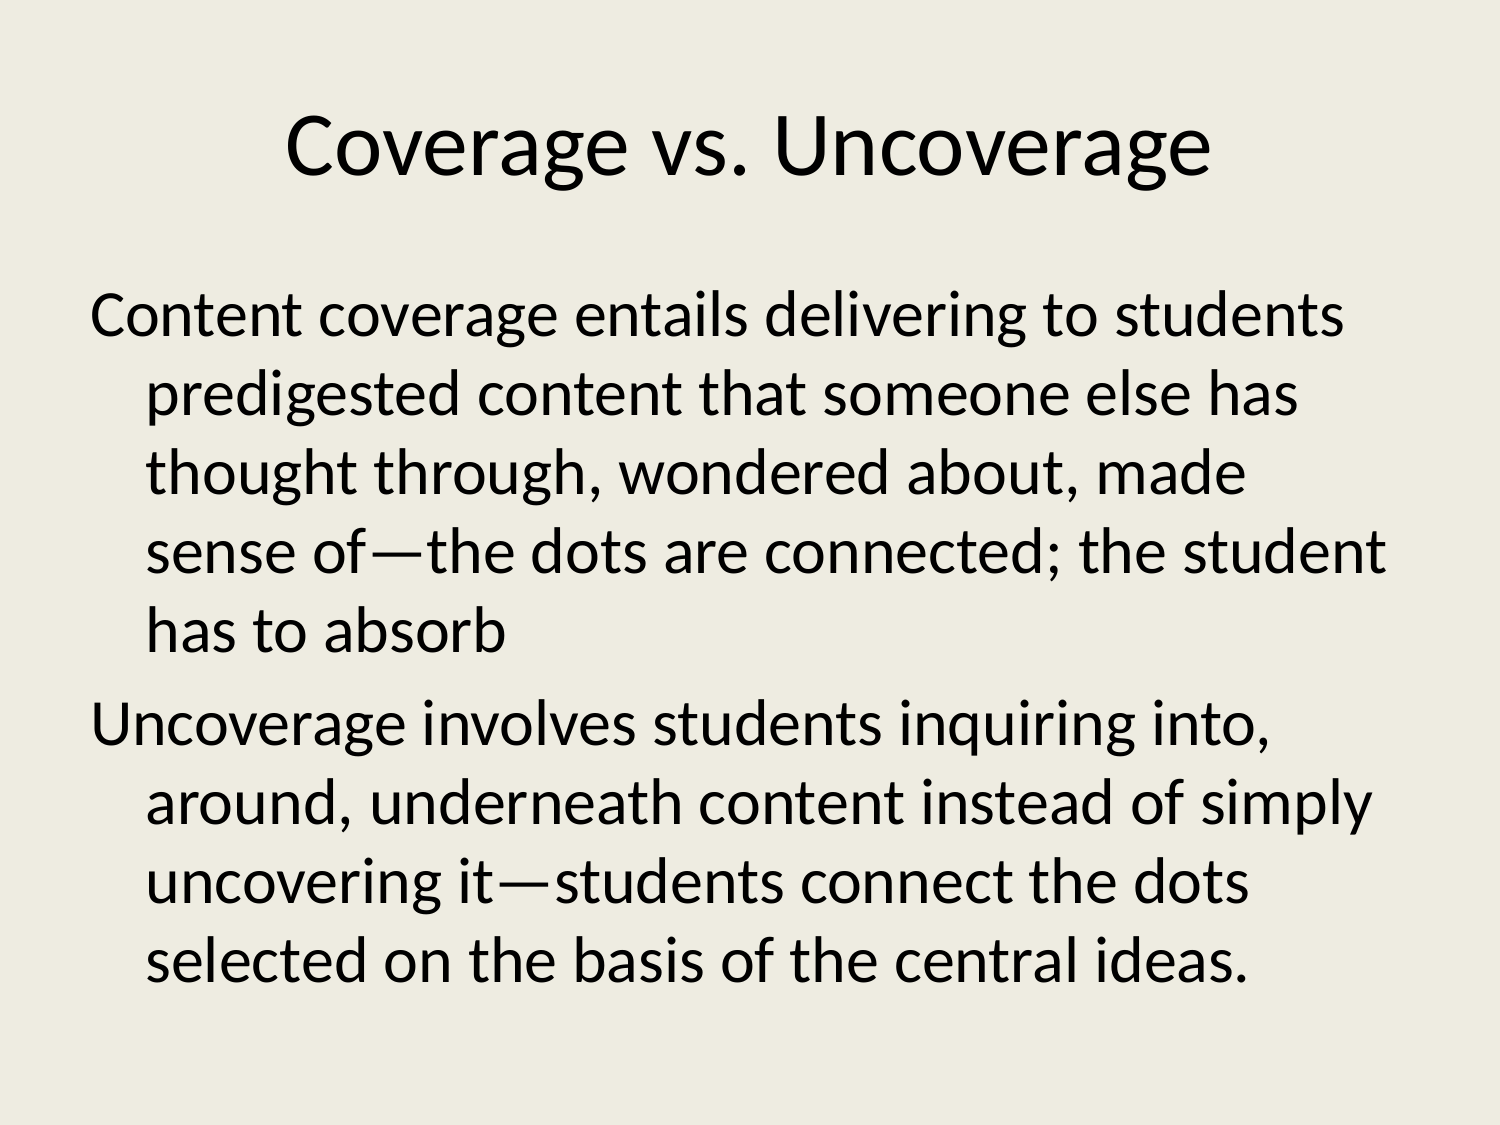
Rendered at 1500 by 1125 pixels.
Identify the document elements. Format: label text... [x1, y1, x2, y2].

title Coverage vs. Uncoverage [75, 45, 1425, 233]
list Content coverage entails delivering to students predigested content that someone else has thought through, wondered about, made sense of—the dots are connected; the student has to absorb Uncoverage involves students inquiring into, around, underneath content instead of simply uncovering it—students connect the dots selected on the basis of the central ideas. [75, 262, 1425, 1005]
